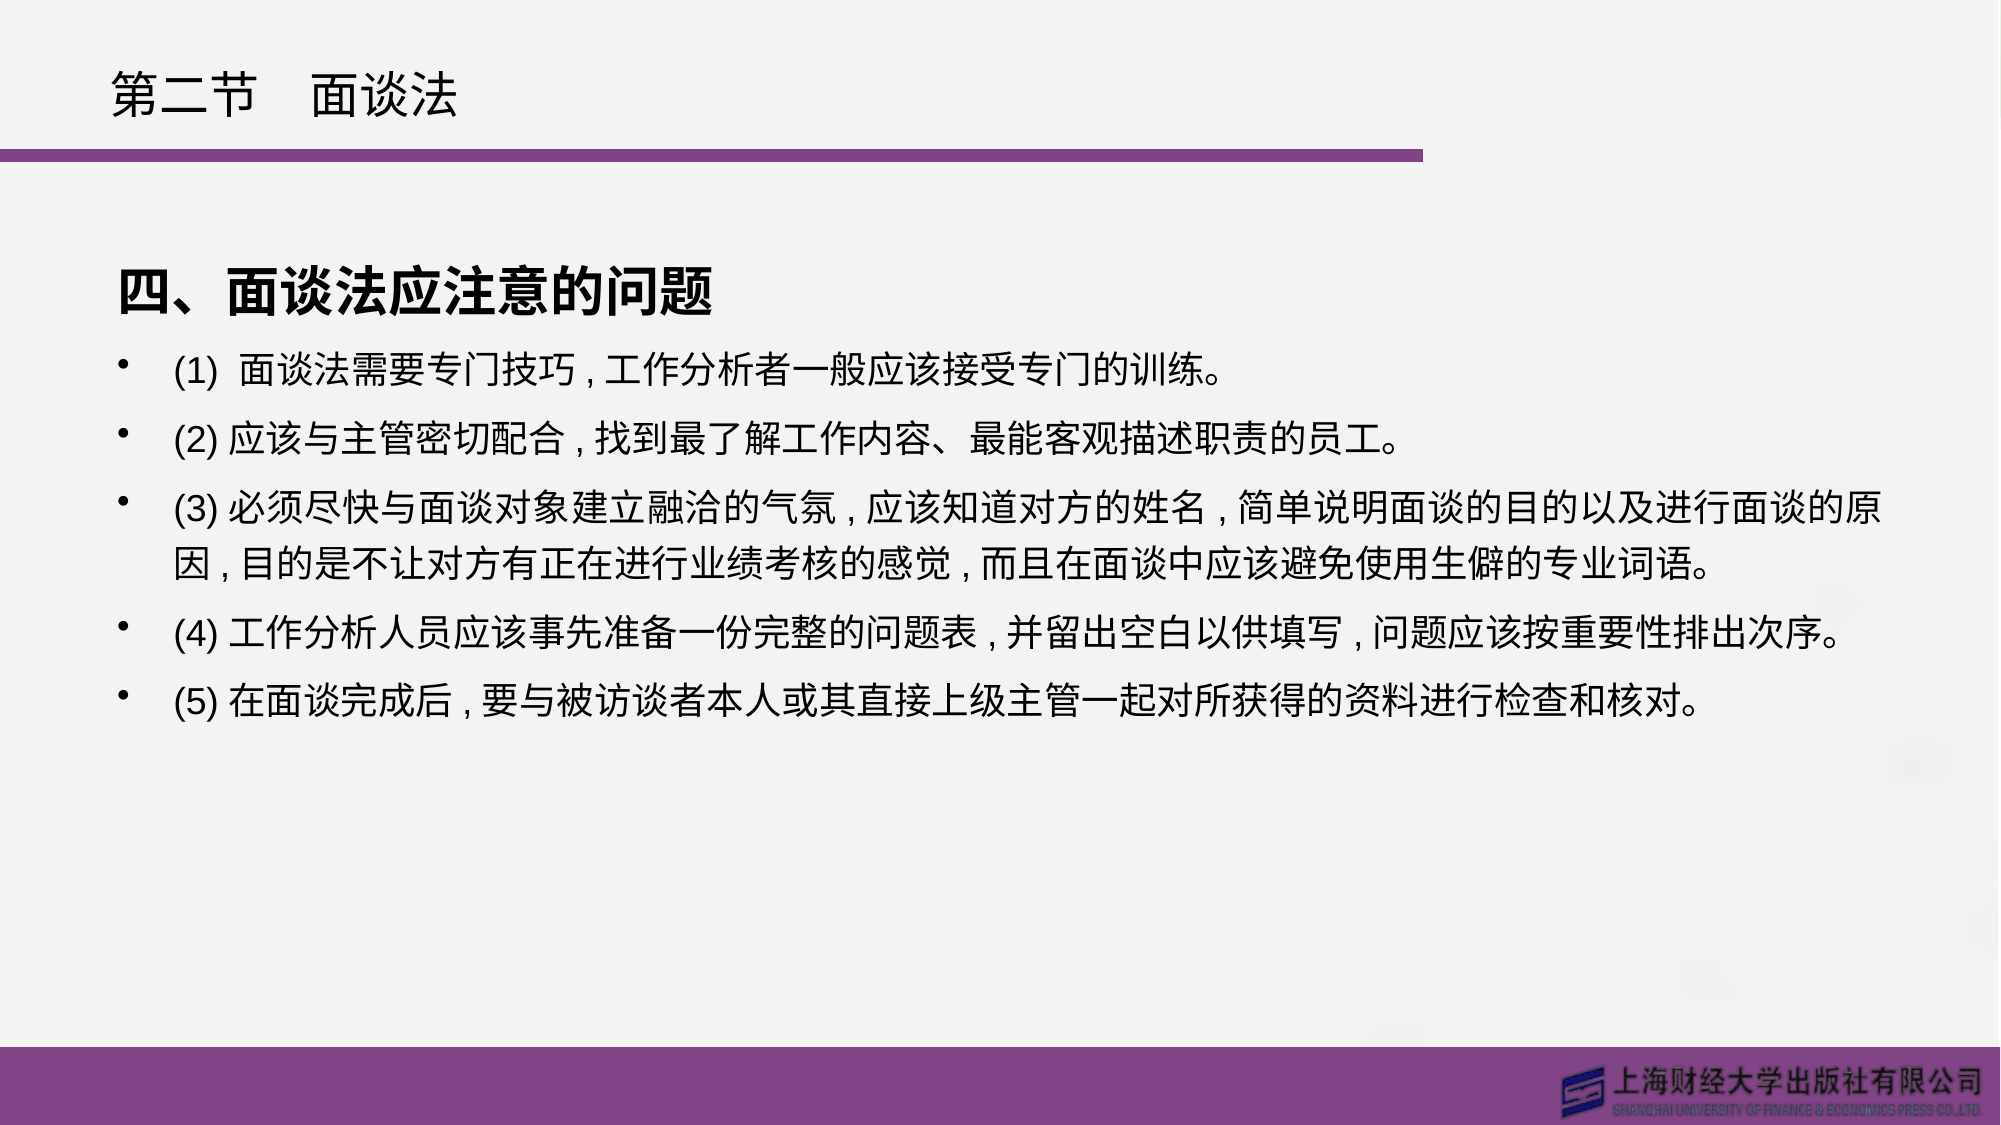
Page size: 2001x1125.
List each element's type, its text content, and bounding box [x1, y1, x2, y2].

list 四、面谈法应注意的问题 (1) 面谈法需要专门技巧,工作分析者一般应该接受专门的训练。 (2)应该与主管密切配合,找到最了解工作内容、最能客观描述职责的员工。 (3)必须尽快与面谈对象建立融洽的气氛,应该知道对方的姓名,简单说明面谈的目的以及进行面谈的原因,目的是不让对方有正在进行业绩考核的感觉,而且在面谈中应该避免使用生僻的专业词语。 (4)工作分析人员应该事先准备一份完整的问题表,并留出空白以供填写,问题应该按重要性排出次序。 (5)在面谈完成后,要与被访谈者本人或其直接上级主管一起对所获得的资料进行检查和核对。 [102, 233, 1898, 1032]
picture [0, 0, 2001, 1125]
title 第二节 面谈法 [94, 42, 1451, 146]
